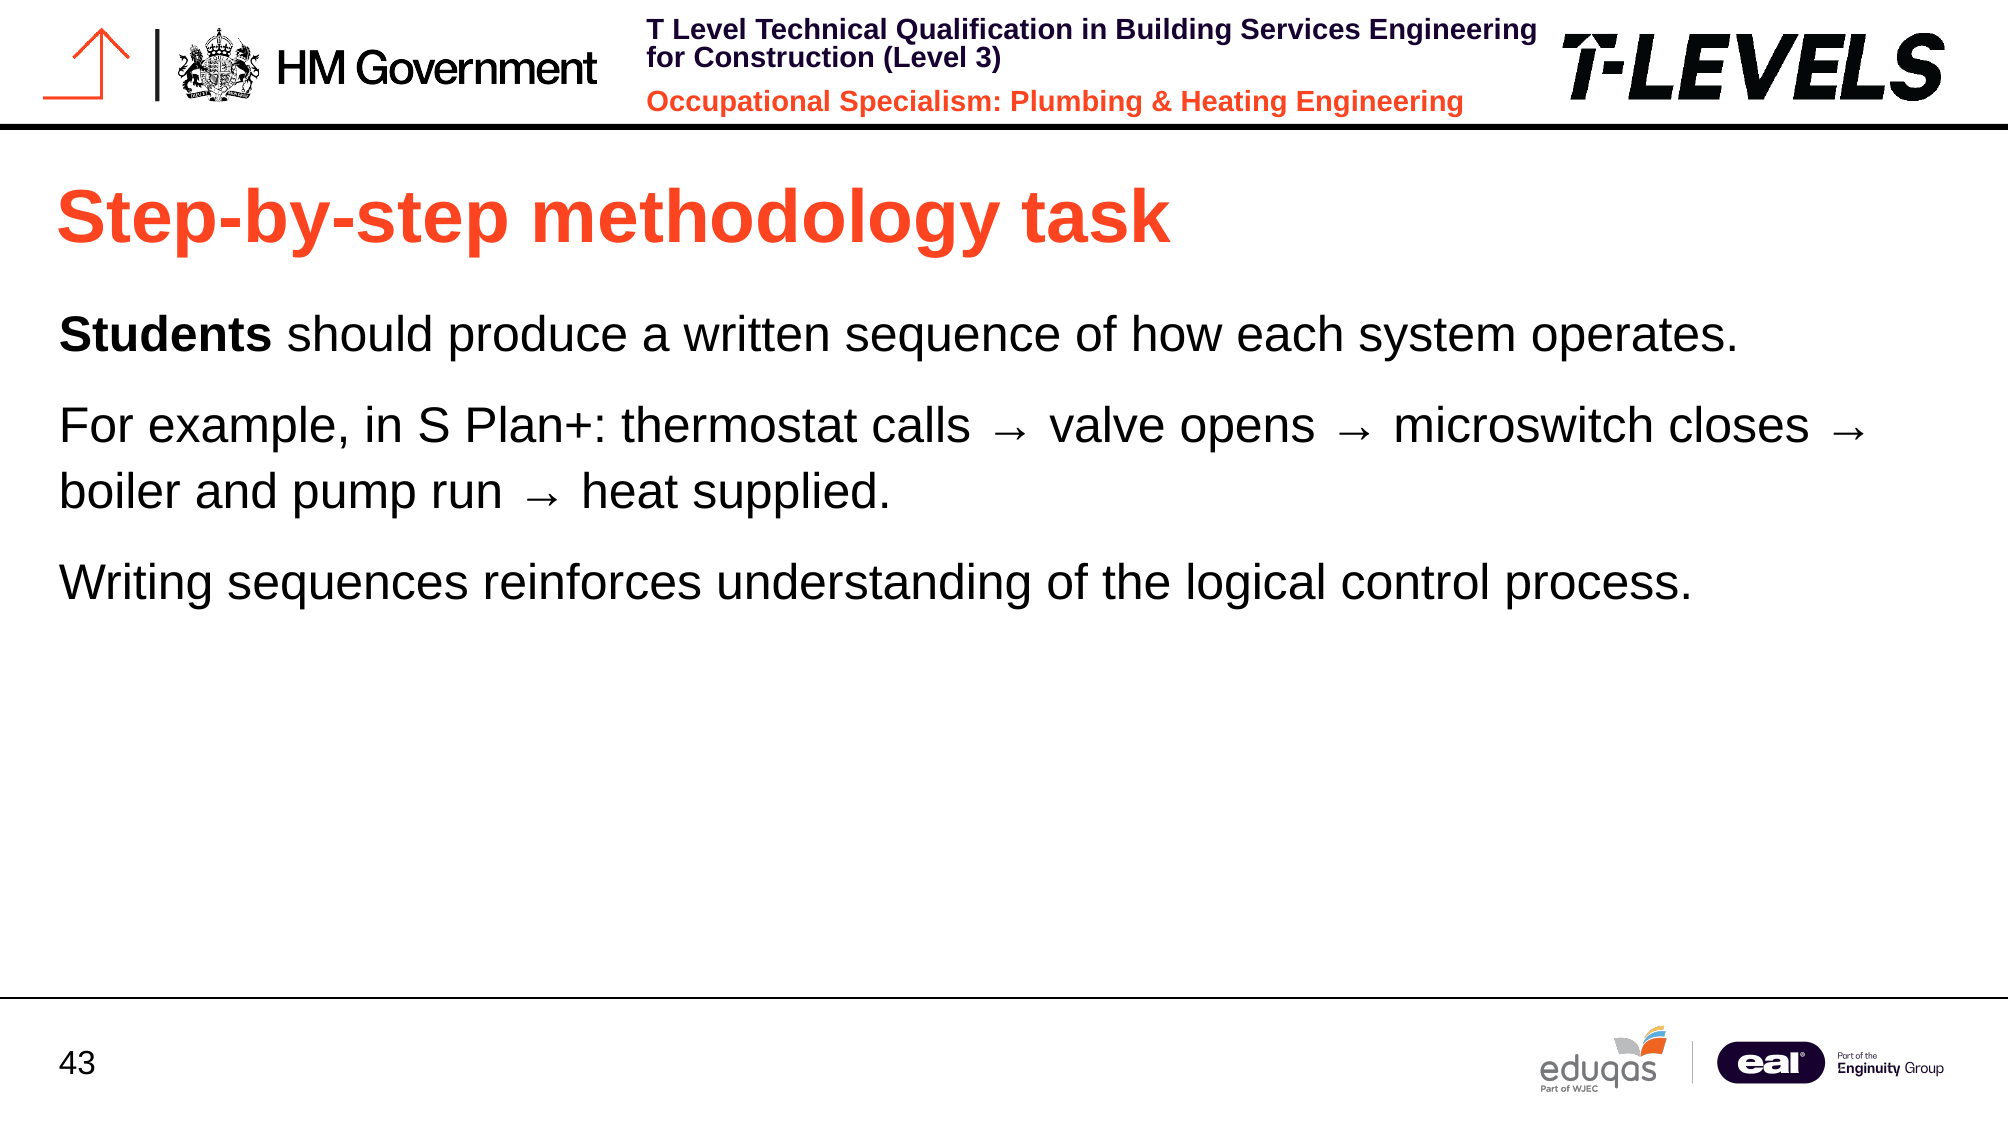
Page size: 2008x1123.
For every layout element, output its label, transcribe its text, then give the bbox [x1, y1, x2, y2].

list Students should produce a written sequence of how each system operates. For example, in S Plan+: thermostat calls → valve opens → microswitch closes → boiler and pump run → heat supplied. Writing sequences reinforces understanding of the logical control process. [59, 295, 1949, 975]
picture [1543, 25, 1964, 108]
title Step-by-step methodology task [41, 111, 1949, 314]
picture [38, 27, 136, 100]
picture [155, 28, 597, 102]
picture [1535, 1021, 1949, 1097]
